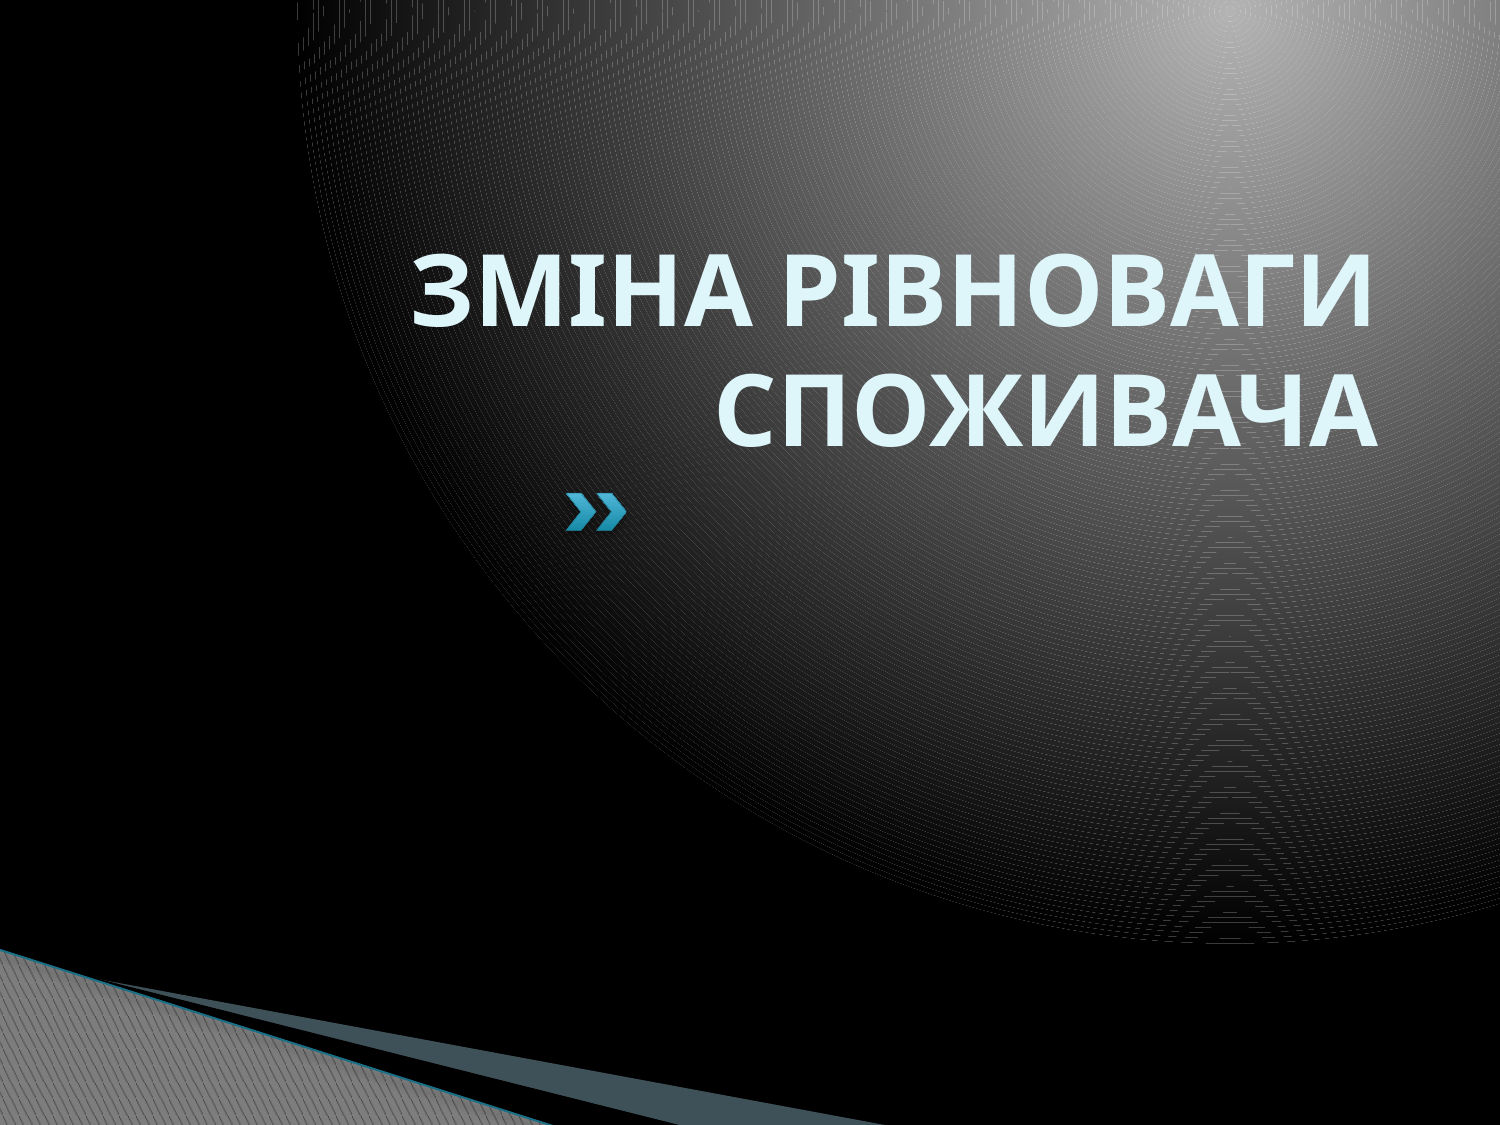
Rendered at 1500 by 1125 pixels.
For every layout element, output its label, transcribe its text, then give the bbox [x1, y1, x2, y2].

picture [0, 952, 543, 1125]
title ЗМІНА РІВНОВАГИ СПОЖИВАЧА [118, 173, 1394, 474]
text_box [339, 363, 1454, 1102]
